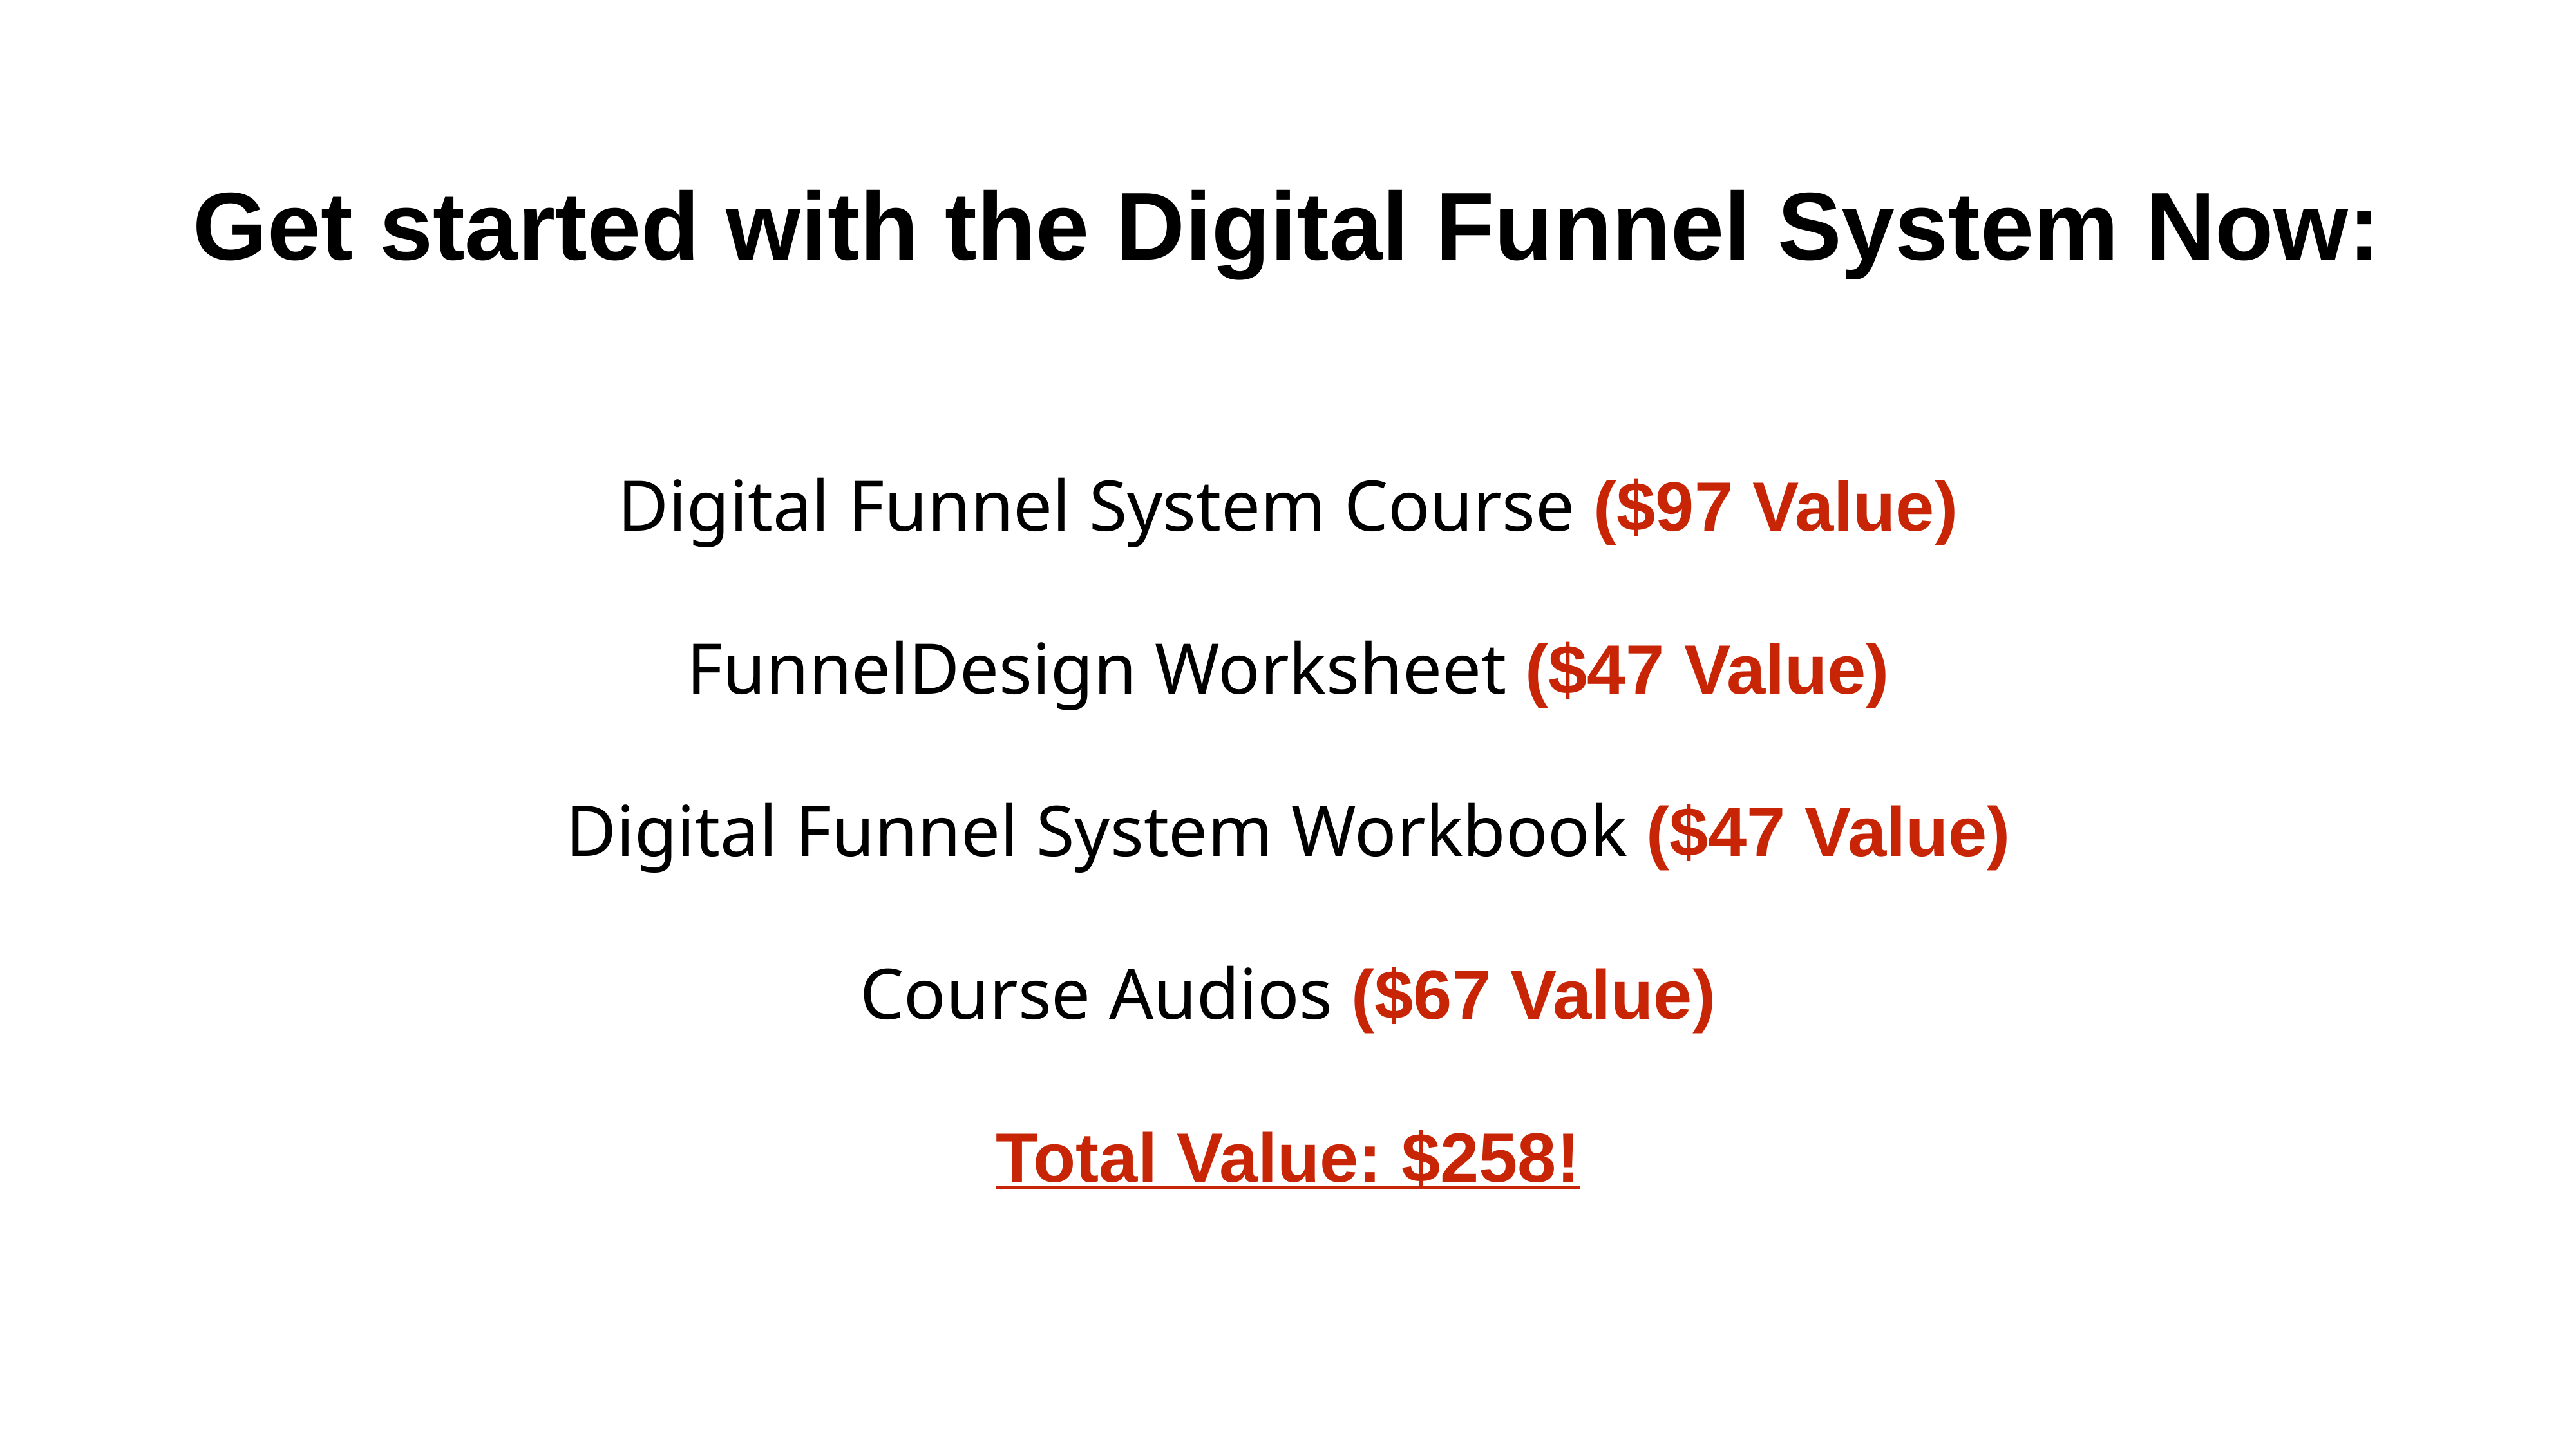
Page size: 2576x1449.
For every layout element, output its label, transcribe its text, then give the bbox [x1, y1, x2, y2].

title Get started with the Digital Funnel System Now: [178, 100, 2398, 341]
list Digital Funnel System Course ($97 Value) FunnelDesign Worksheet ($47 Value) Digital Funnel System Workbook ($47 Value) Course Audios ($67 Value) Total Value: $258! [178, 341, 2398, 1316]
